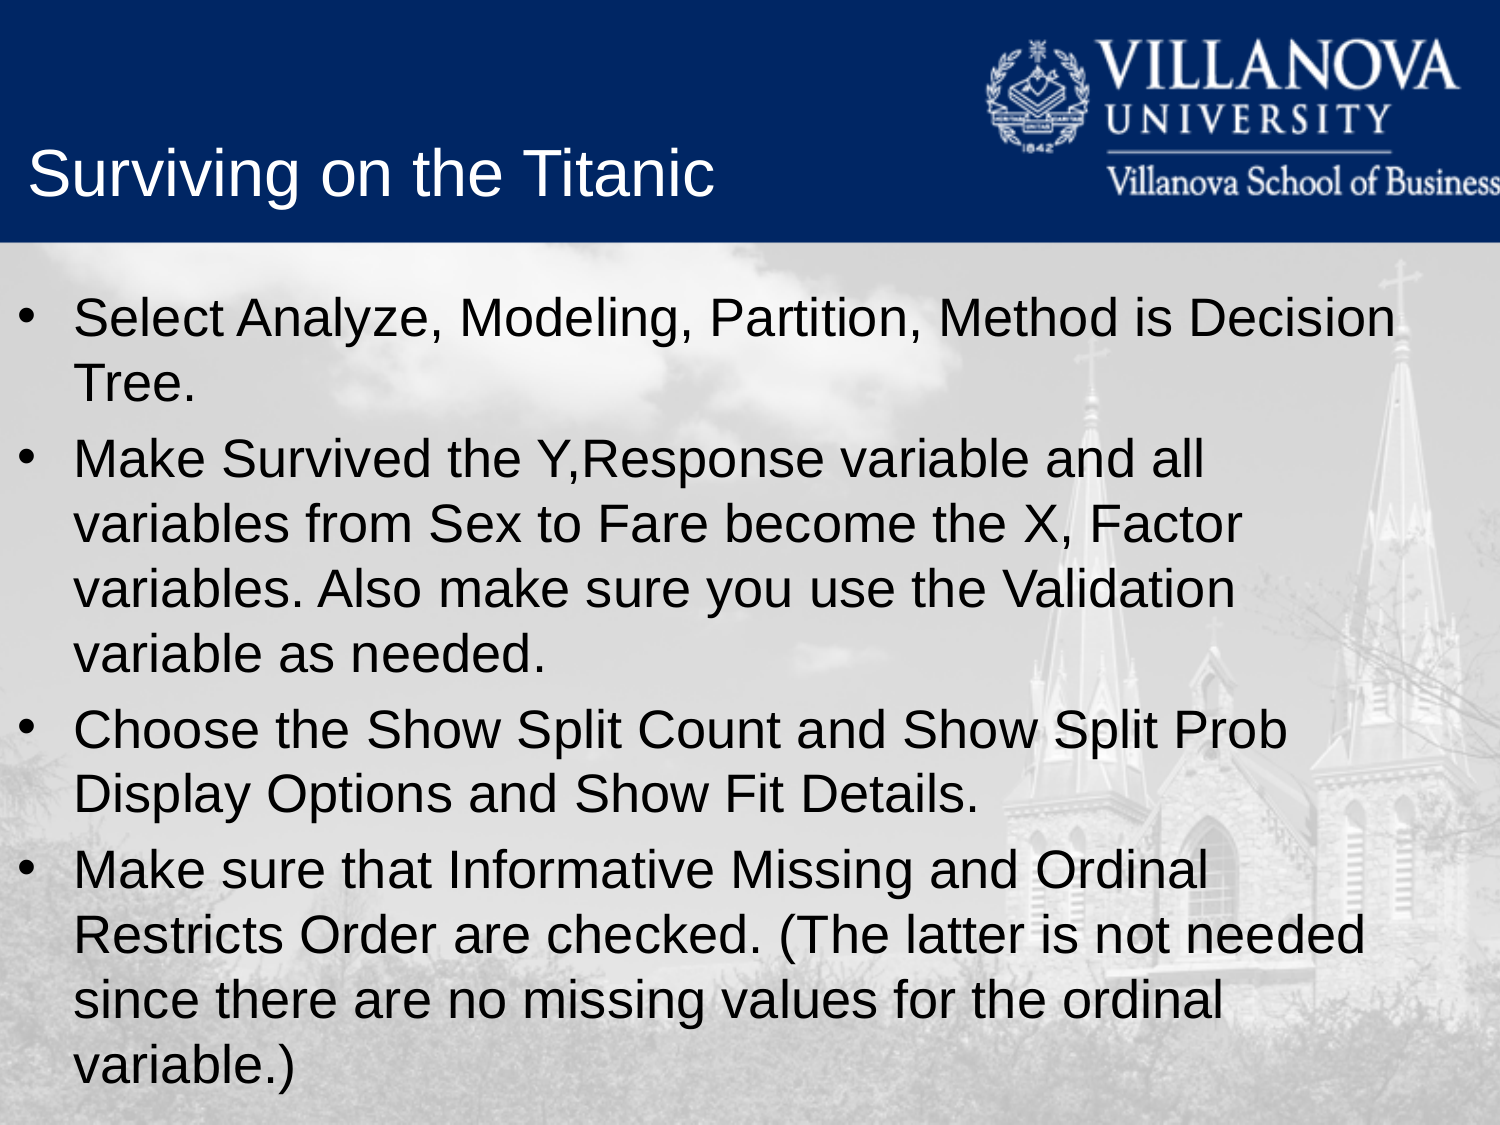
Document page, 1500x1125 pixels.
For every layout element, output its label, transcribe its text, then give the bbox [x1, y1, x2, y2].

list Select Analyze, Modeling, Partition, Method is Decision Tree. Make Survived the Y,Response variable and all variables from Sex to Fare become the X, Factor variables. Also make sure you use the Validation variable as needed. Choose the Show Split Count and Show Split Prob Display Options and Show Fit Details. Make sure that Informative Missing and Ordinal Restricts Order are checked. (The latter is not needed since there are no missing values for the ordinal variable.) [2, 275, 1453, 1013]
text_box Surviving on the Titanic [12, 37, 1363, 225]
picture [0, 0, 1500, 1125]
